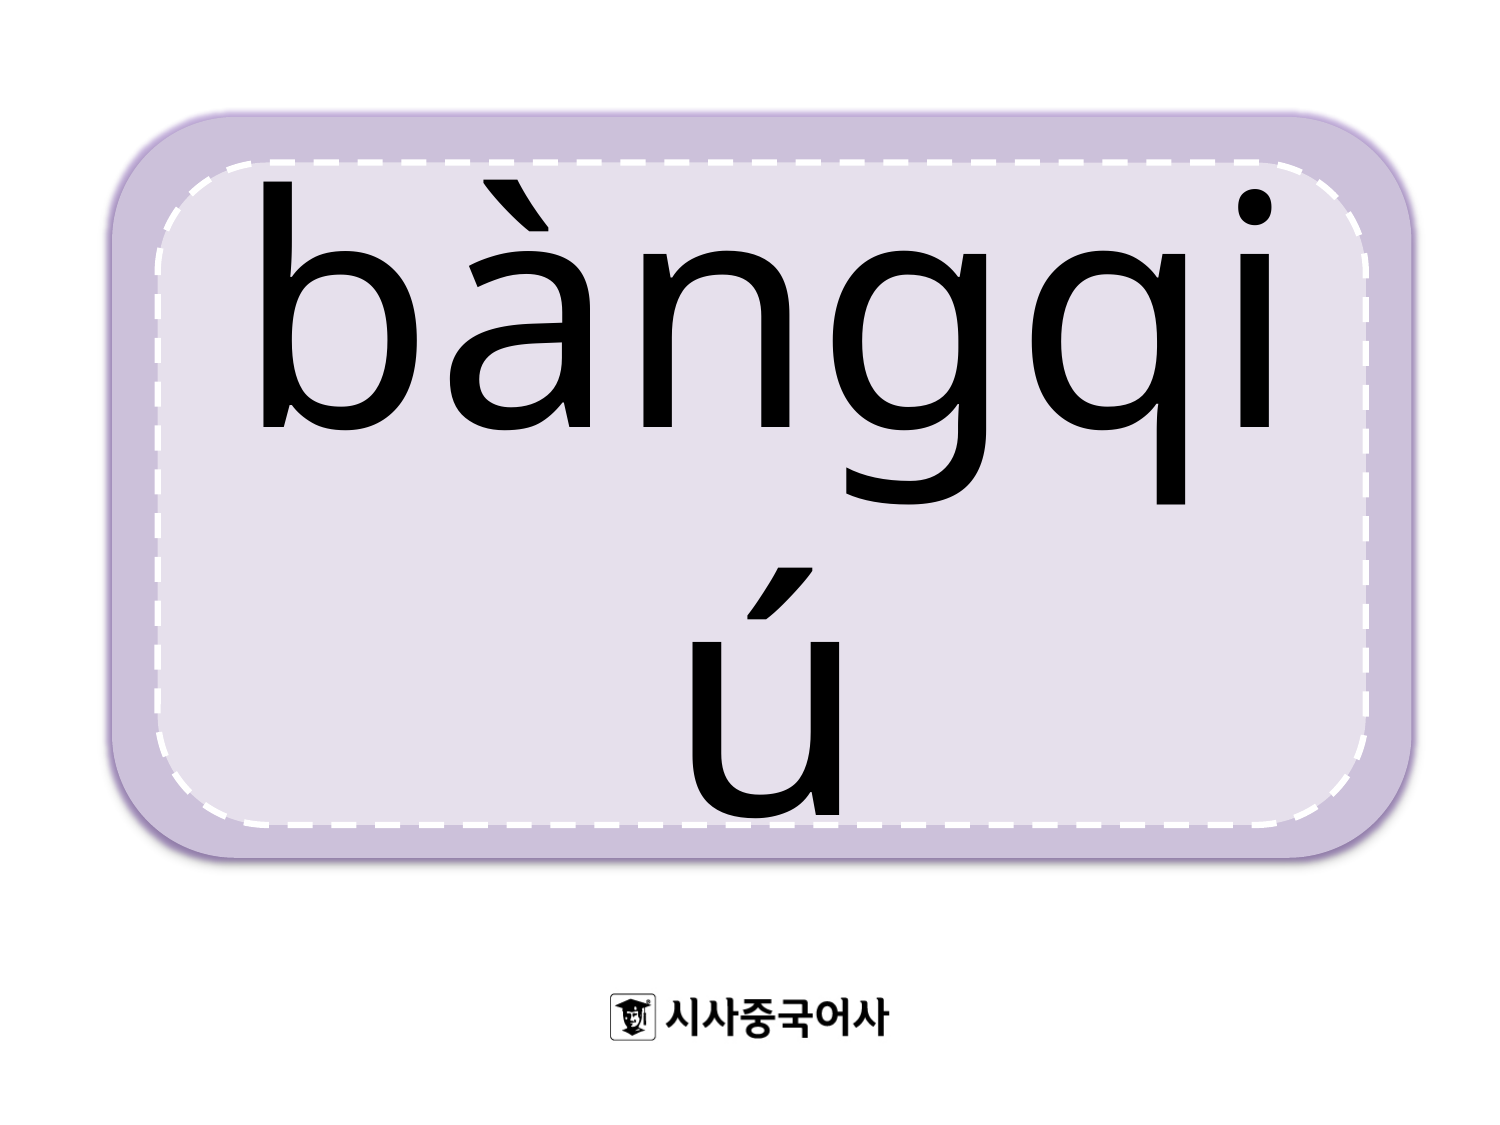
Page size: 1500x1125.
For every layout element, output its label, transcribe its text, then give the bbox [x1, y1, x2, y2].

text_box bàngqiú [162, 160, 1371, 824]
picture [602, 987, 898, 1047]
